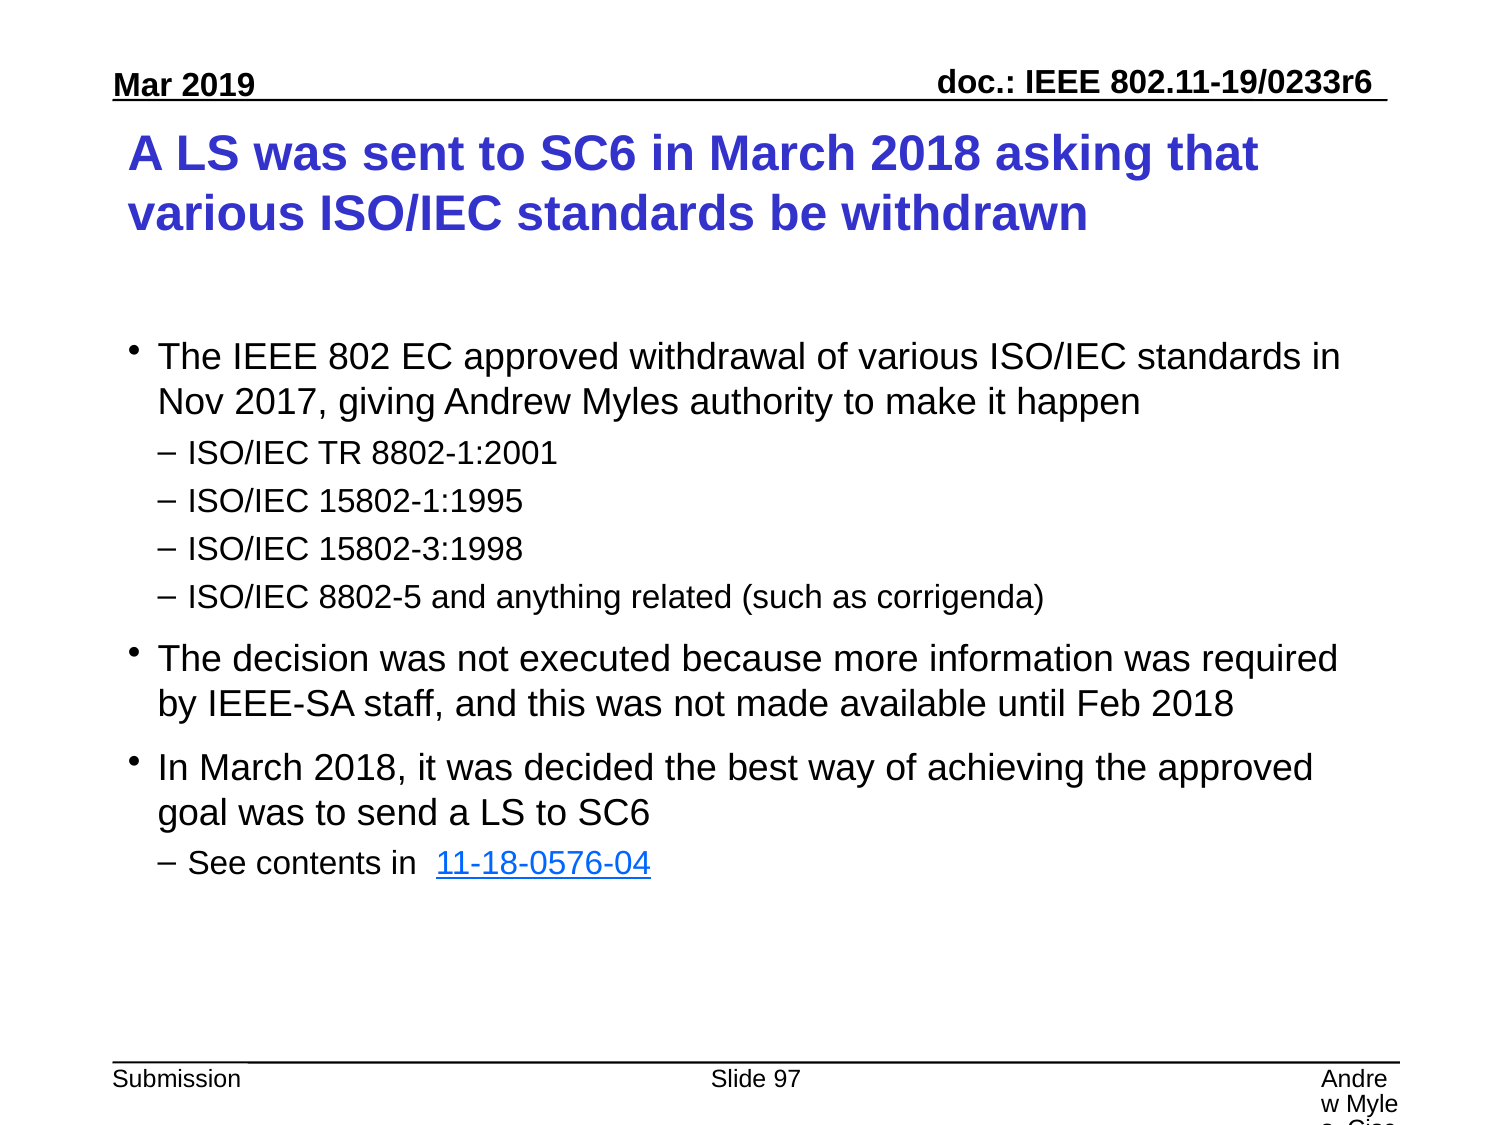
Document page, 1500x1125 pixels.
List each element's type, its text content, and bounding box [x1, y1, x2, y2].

footer Andrew Myles, Cisco [1320, 1061, 1402, 1093]
slide_number Slide 97 [709, 1061, 803, 1093]
list The IEEE 802 EC approved withdrawal of various ISO/IEC standards in Nov 2017, giving Andrew Myles authority to make it happen ISO/IEC TR 8802-1:2001 ISO/IEC 15802-1:1995 ISO/IEC 15802-3:1998 ISO/IEC 8802-5 and anything related (such as corrigenda) The decision was not executed because more information was required by IEEE-SA staff, and this was not made available until Feb 2018 In March 2018, it was decided the best way of achieving the approved goal was to send a LS to SC6 See contents in 11-18-0576-04 [112, 324, 1388, 1000]
title A LS was sent to SC6 in March 2018 asking that various ISO/IEC standards be withdrawn [112, 112, 1388, 288]
